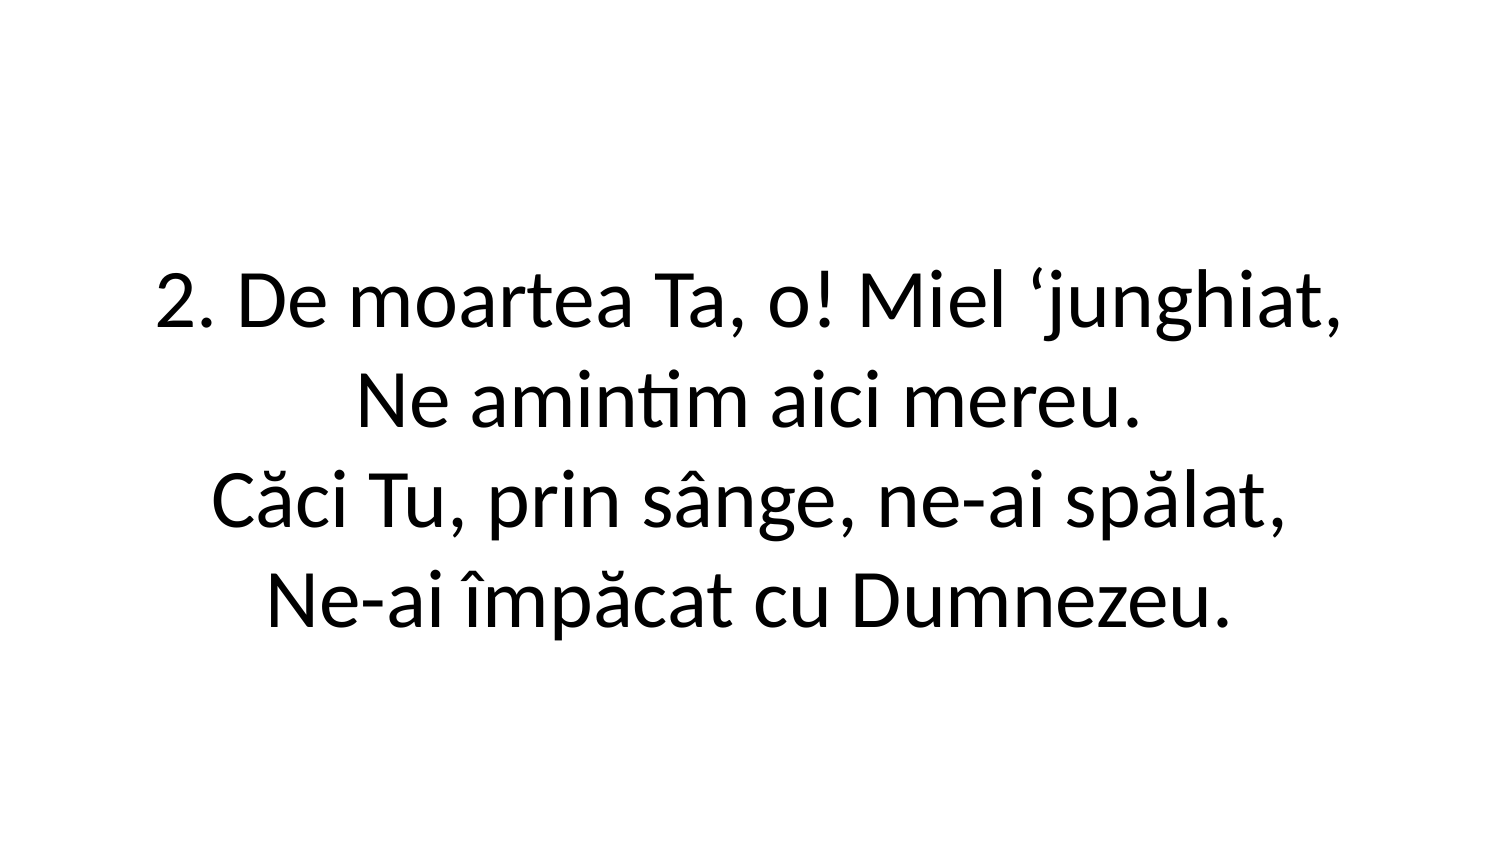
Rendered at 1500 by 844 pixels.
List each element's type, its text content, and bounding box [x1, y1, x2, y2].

text_box 2. De moartea Ta, o! Miel ‘junghiat, Ne amintim aici mereu. Căci Tu, prin sânge, ne-ai spălat, Ne-ai împăcat cu Dumnezeu. [139, 192, 1361, 652]
